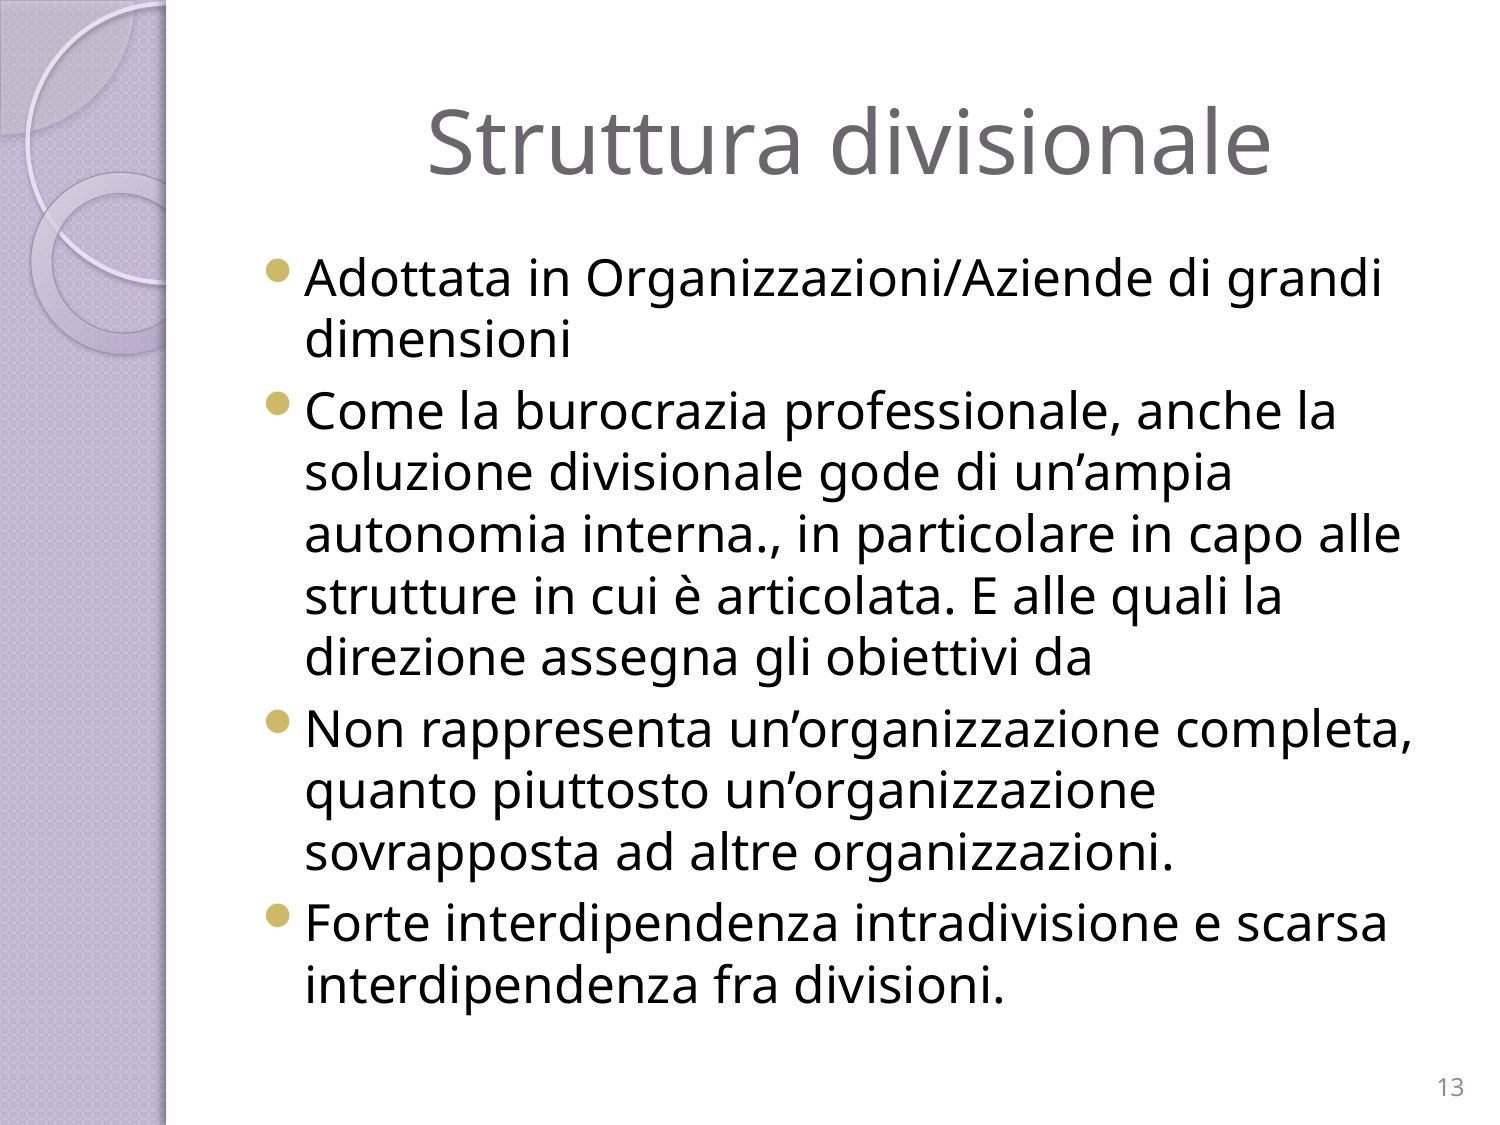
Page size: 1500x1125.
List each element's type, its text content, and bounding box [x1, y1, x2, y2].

slide_number 13 [1413, 1034, 1488, 1113]
title Struttura divisionale [235, 45, 1466, 233]
list Adottata in Organizzazioni/Aziende di grandi dimensioni Come la burocrazia professionale, anche la soluzione divisionale gode di un’ampia autonomia interna., in particolare in capo alle strutture in cui è articolata. E alle quali la direzione assegna gli obiettivi da Non rappresenta un’organizzazione completa, quanto piuttosto un’organizzazione sovrapposta ad altre organizzazioni. Forte interdipendenza intradivisione e scarsa interdipendenza fra divisioni. [235, 237, 1466, 1025]
